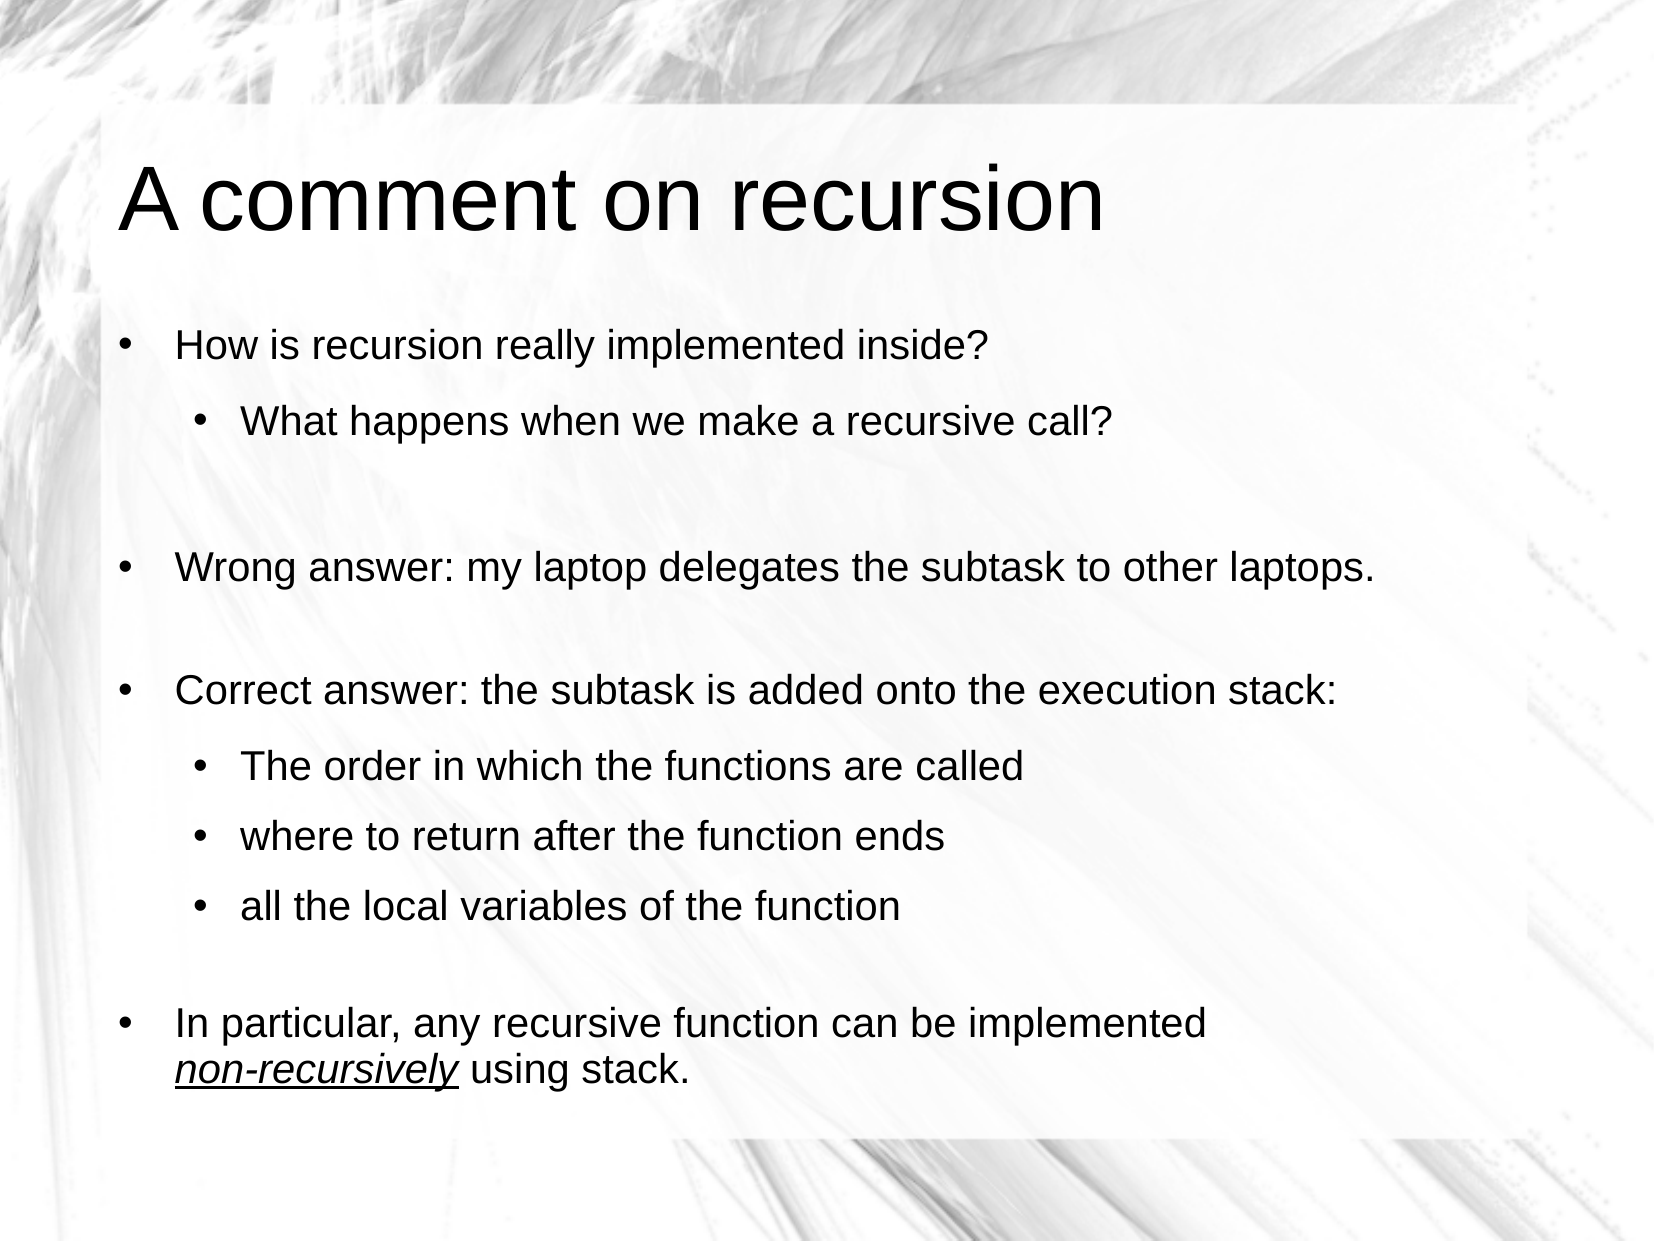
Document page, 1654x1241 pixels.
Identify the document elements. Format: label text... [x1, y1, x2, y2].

title A comment on recursion [118, 112, 1506, 281]
picture [0, 0, 1654, 1241]
list How is recursion really implemented inside? What happens when we make a recursive call? Wrong answer: my laptop delegates the subtask to other laptops. Correct answer: the subtask is added onto the execution stack: The order in which the functions are called where to return after the function ends all the local variables of the function In particular, any recursive function can be implemented non-recursively using stack. [118, 319, 1571, 1109]
